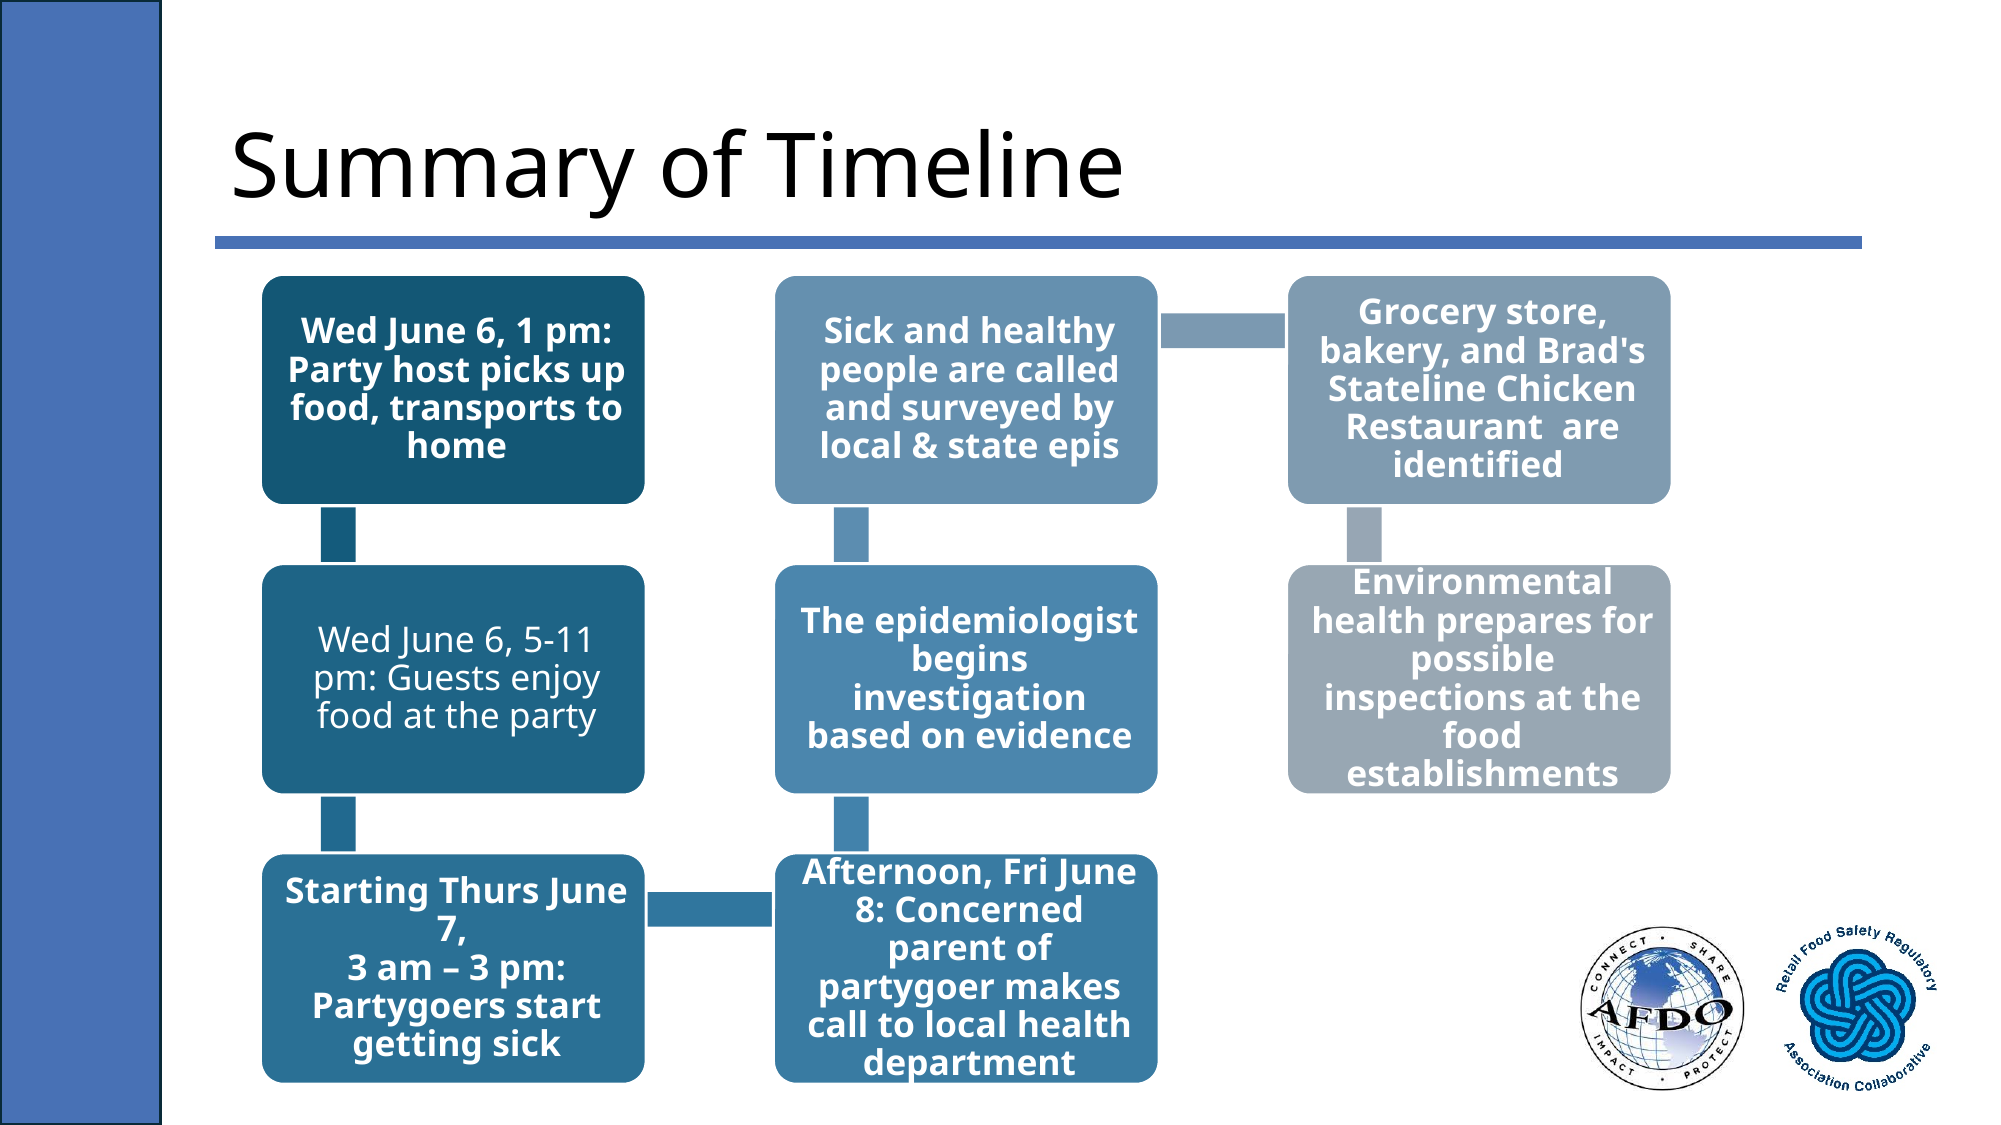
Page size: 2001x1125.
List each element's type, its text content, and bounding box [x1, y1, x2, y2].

picture [1579, 1085, 1745, 1091]
title Summary of Timeline [215, 111, 1925, 226]
picture [1776, 925, 1937, 1091]
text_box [82, 273, 1851, 1085]
